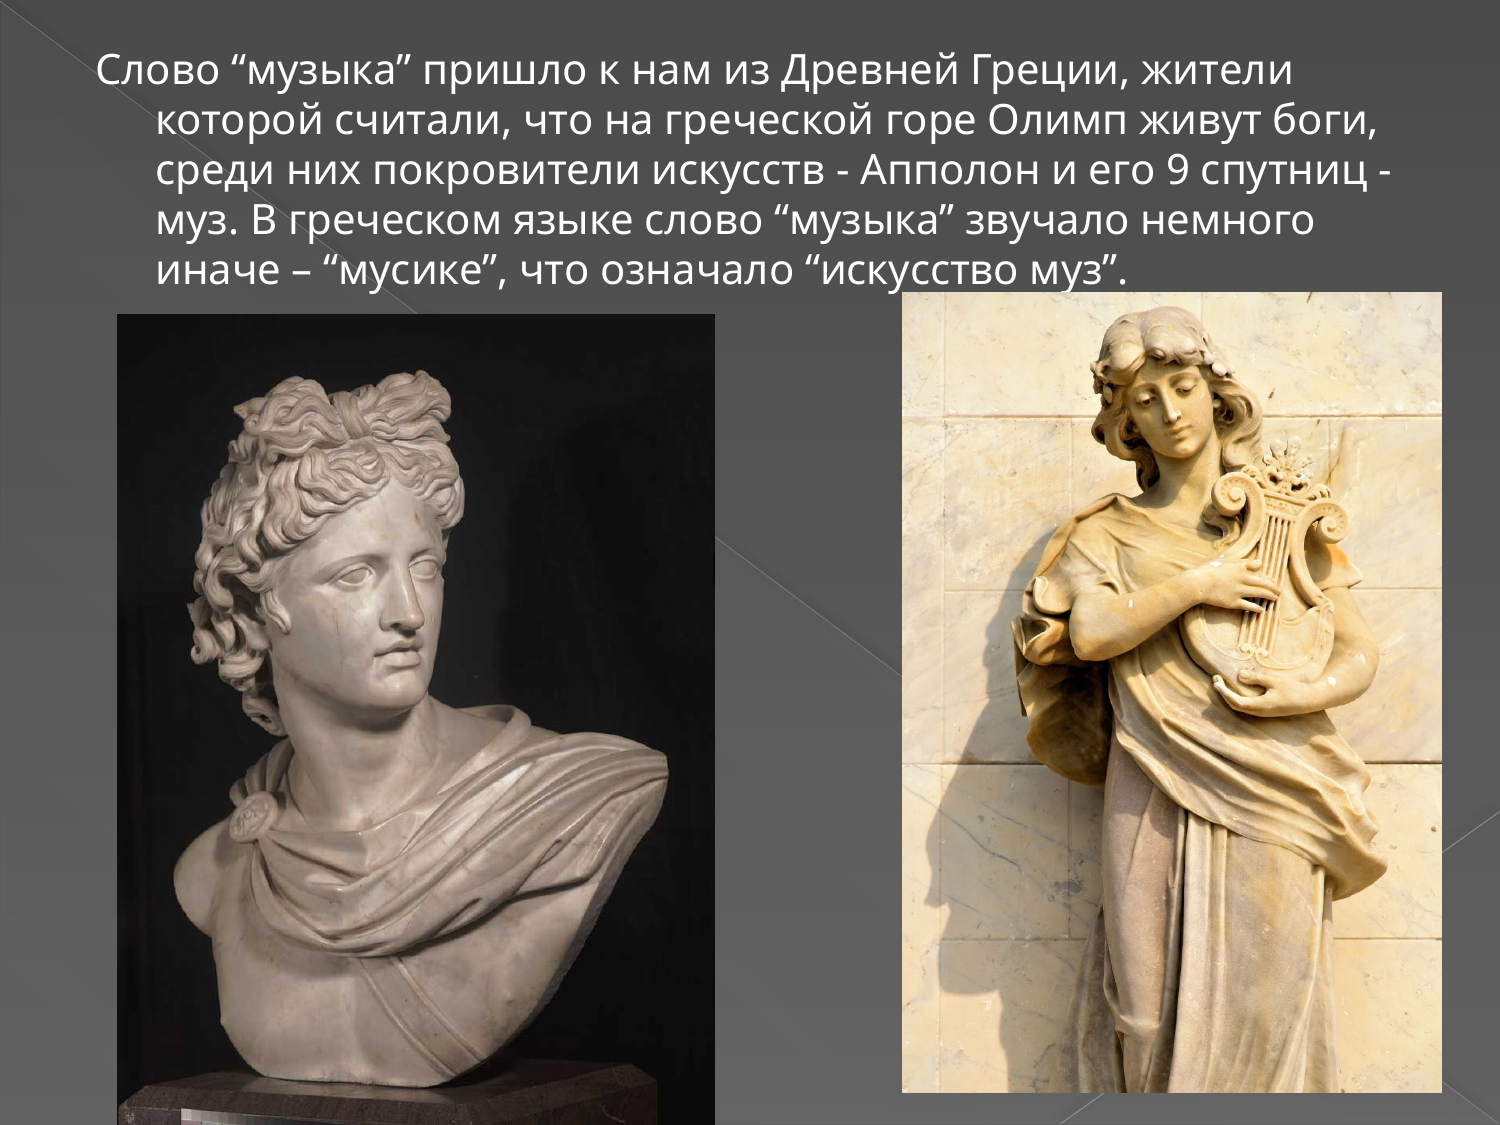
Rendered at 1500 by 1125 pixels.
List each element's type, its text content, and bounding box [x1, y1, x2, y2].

list Слово “музыка” пришло к нам из Древней Греции, жители которой считали, что на греческой горе Олимп живут боги, среди них покровители искусств - Апполон и его 9 спутниц - муз. В греческом языке слово “музыка” звучало немного иначе – “мусике”, что означало “искусство муз”. [70, 35, 1425, 305]
picture [902, 292, 1442, 1093]
picture [116, 314, 715, 1125]
